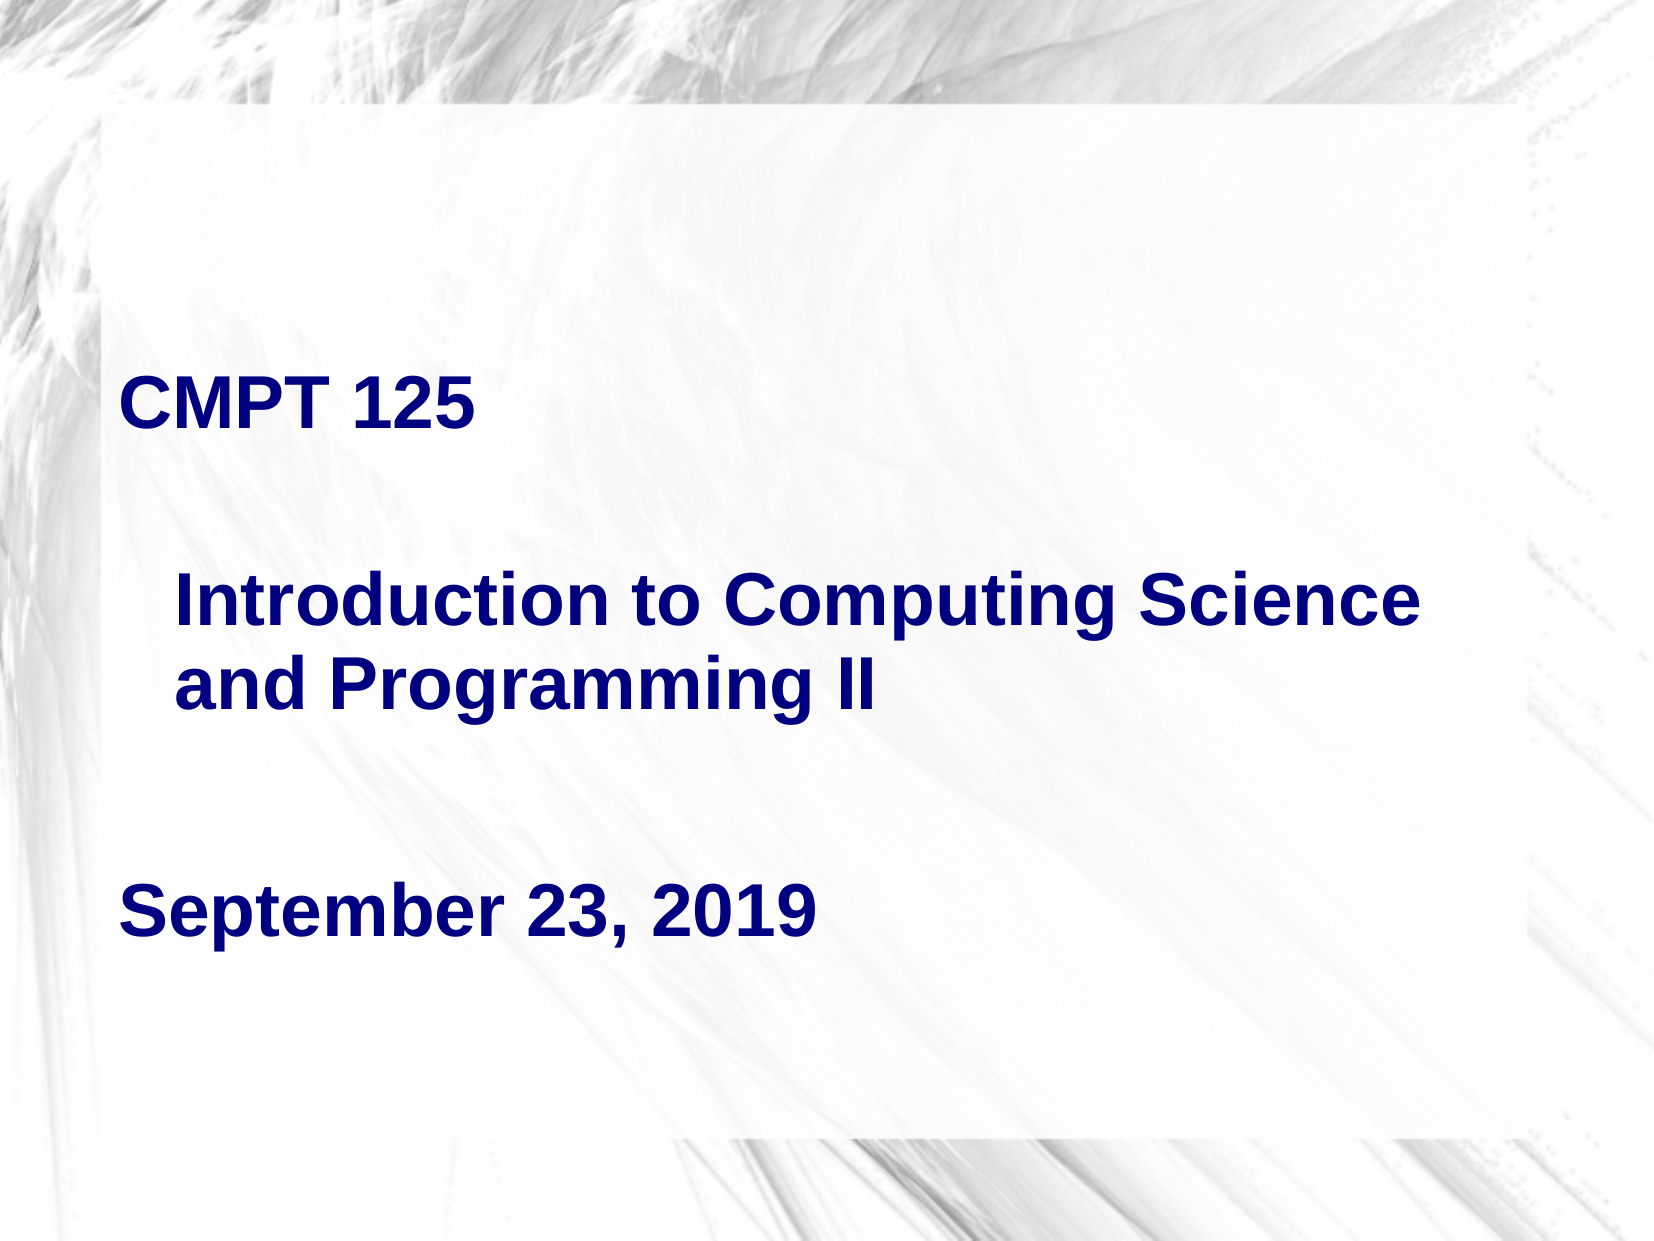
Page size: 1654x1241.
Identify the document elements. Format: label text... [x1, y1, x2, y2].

picture [0, 0, 1654, 1241]
list CMPT 125 Introduction to Computing Science and Programming II September 23, 2019 [118, 236, 1571, 1171]
